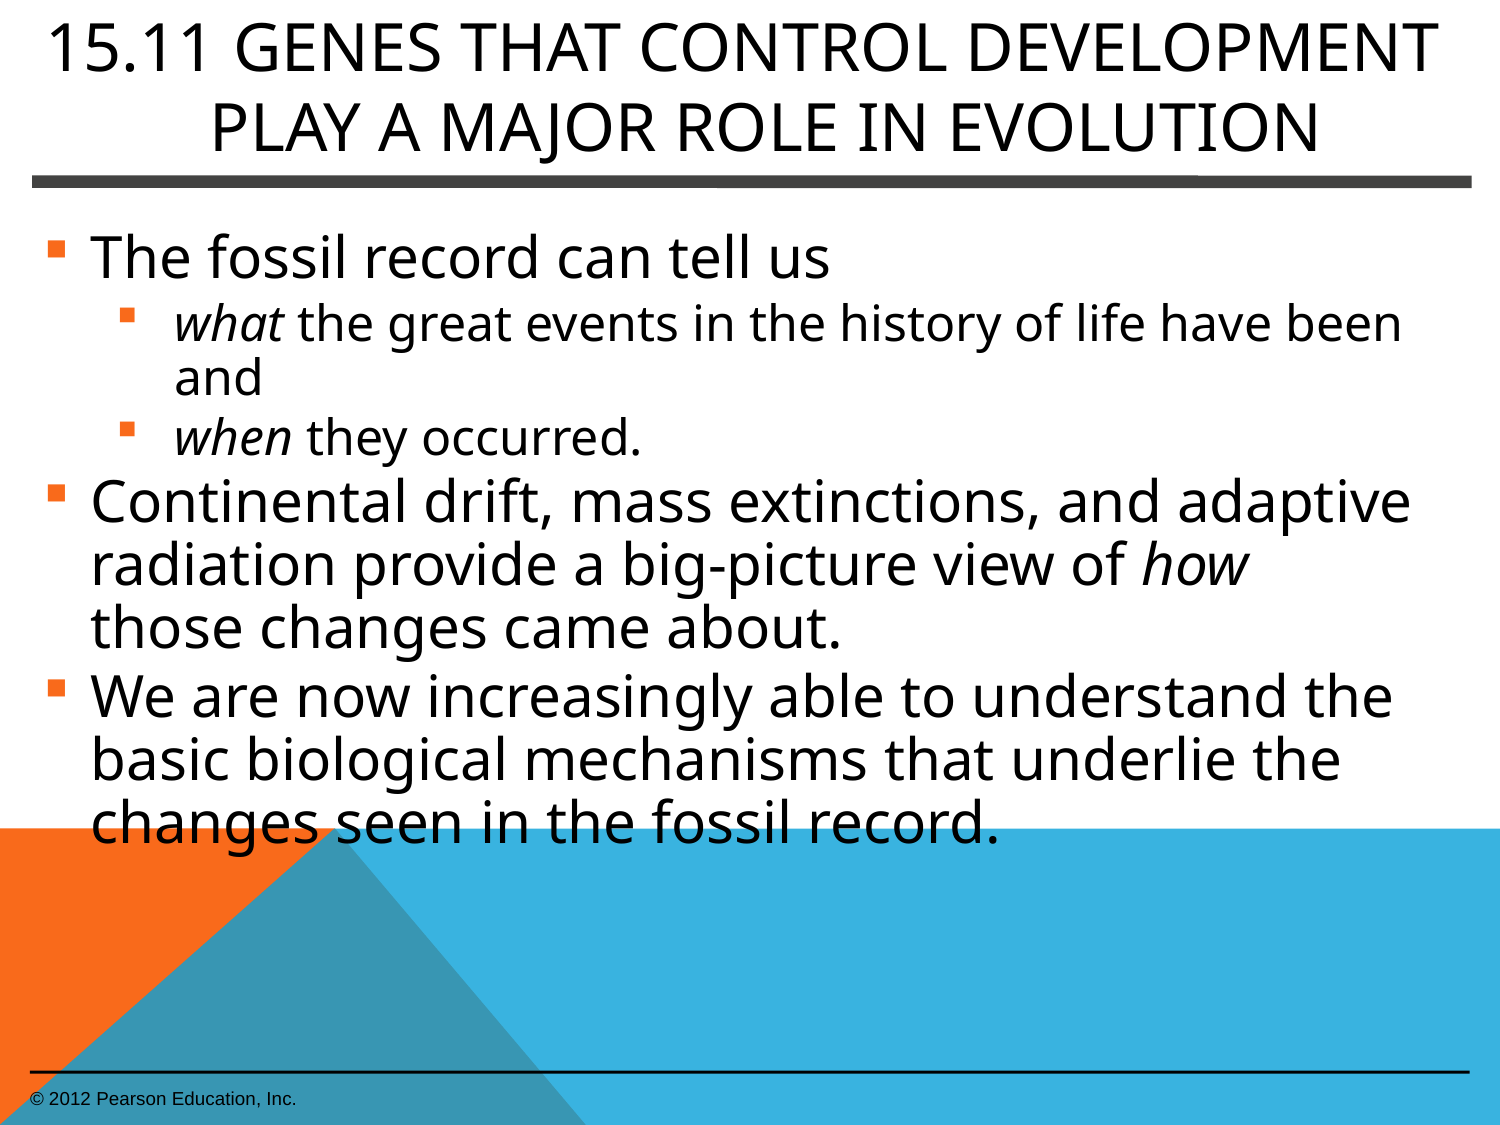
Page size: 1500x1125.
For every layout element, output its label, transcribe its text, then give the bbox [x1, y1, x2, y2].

title 15.11 Genes that control development play a major role in evolution [29, 17, 1470, 153]
text_box © 2012 Pearson Education, Inc. [29, 1086, 1470, 1110]
list The fossil record can tell us what the great events in the history of life have been and when they occurred. Continental drift, mass extinctions, and adaptive radiation provide a big-picture view of how those changes came about. We are now increasingly able to understand the basic biological mechanisms that underlie the changes seen in the fossil record. [27, 221, 1428, 1086]
